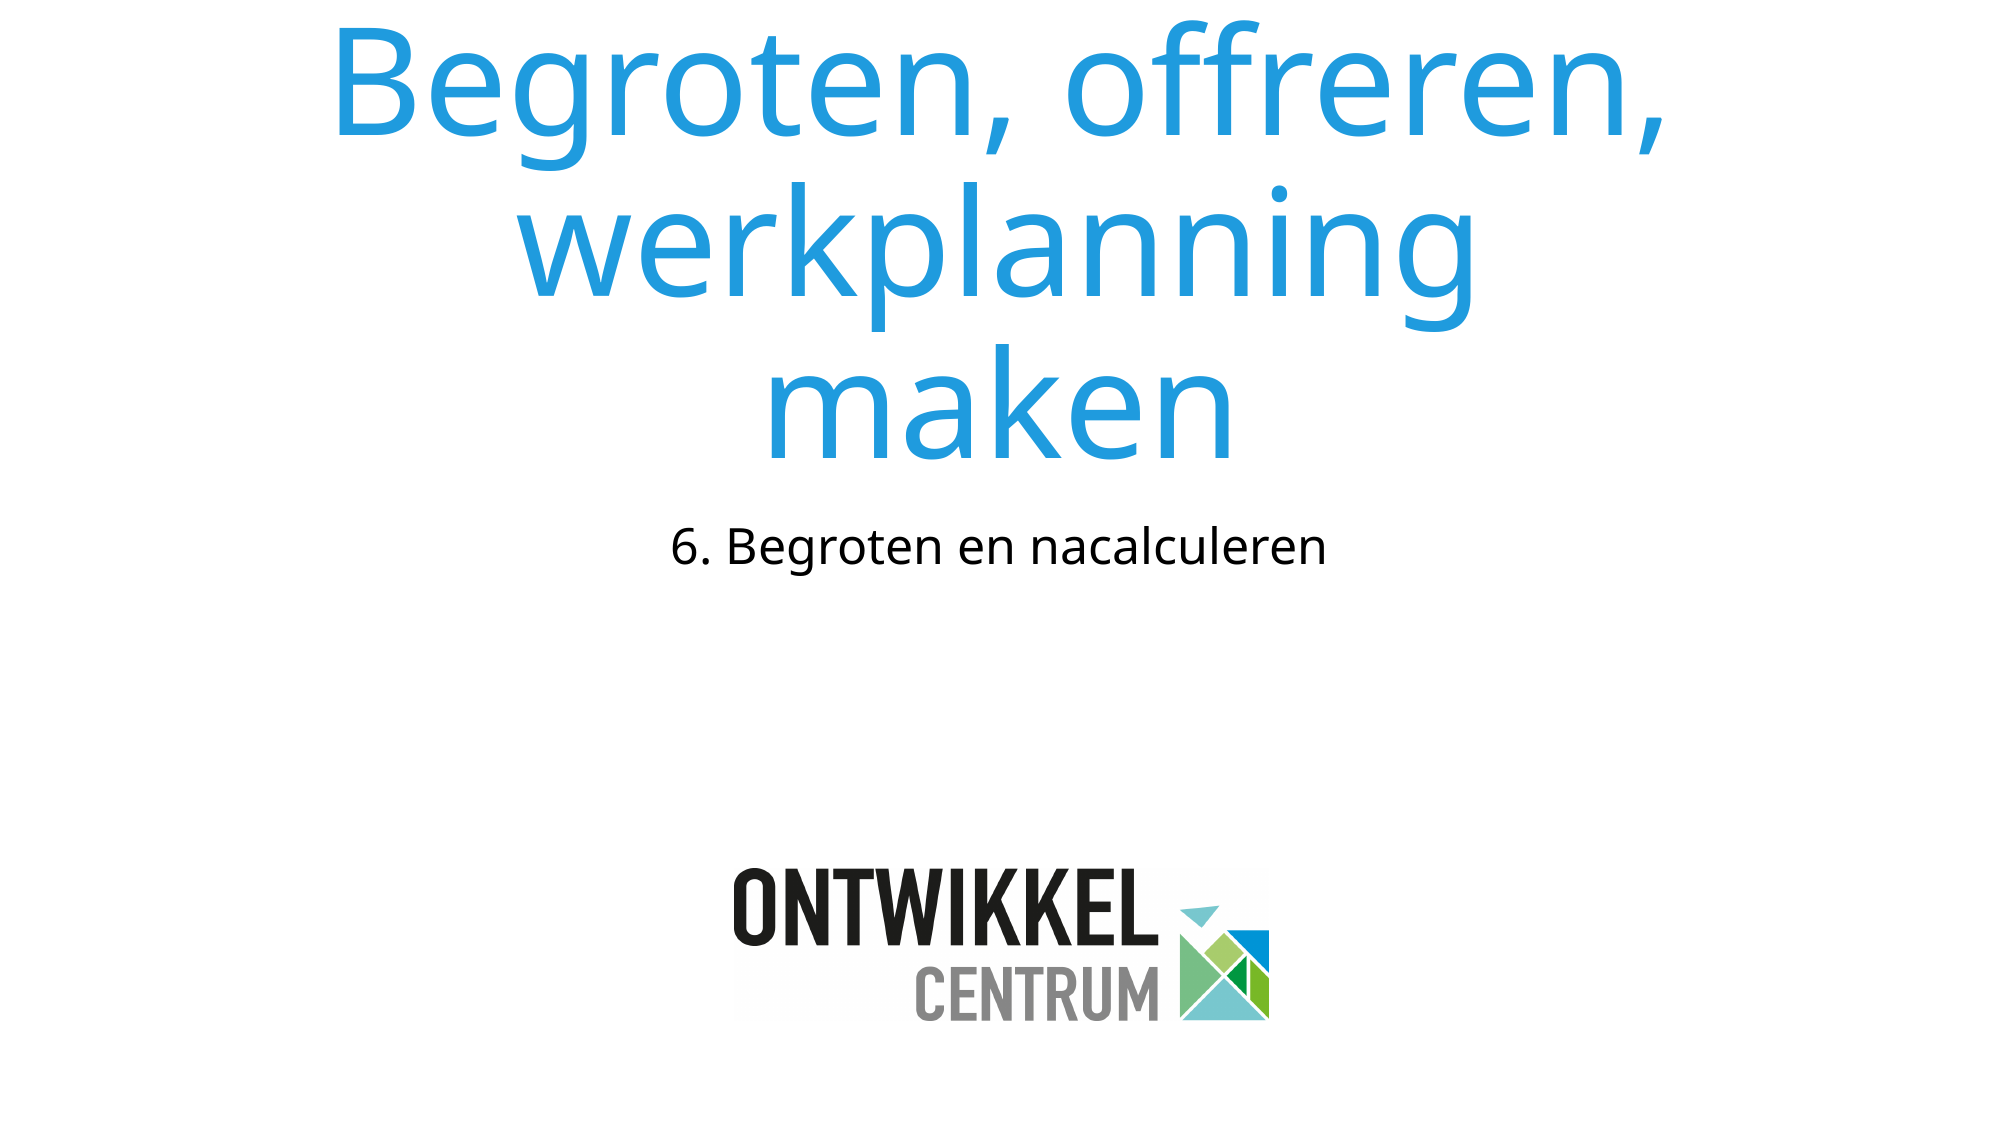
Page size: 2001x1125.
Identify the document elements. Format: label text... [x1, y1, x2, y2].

title Begroten, offreren, werkplanning maken [249, 107, 1750, 499]
subtitle 6. Begroten en nacalculeren [249, 514, 1750, 786]
picture [734, 868, 1269, 1021]
